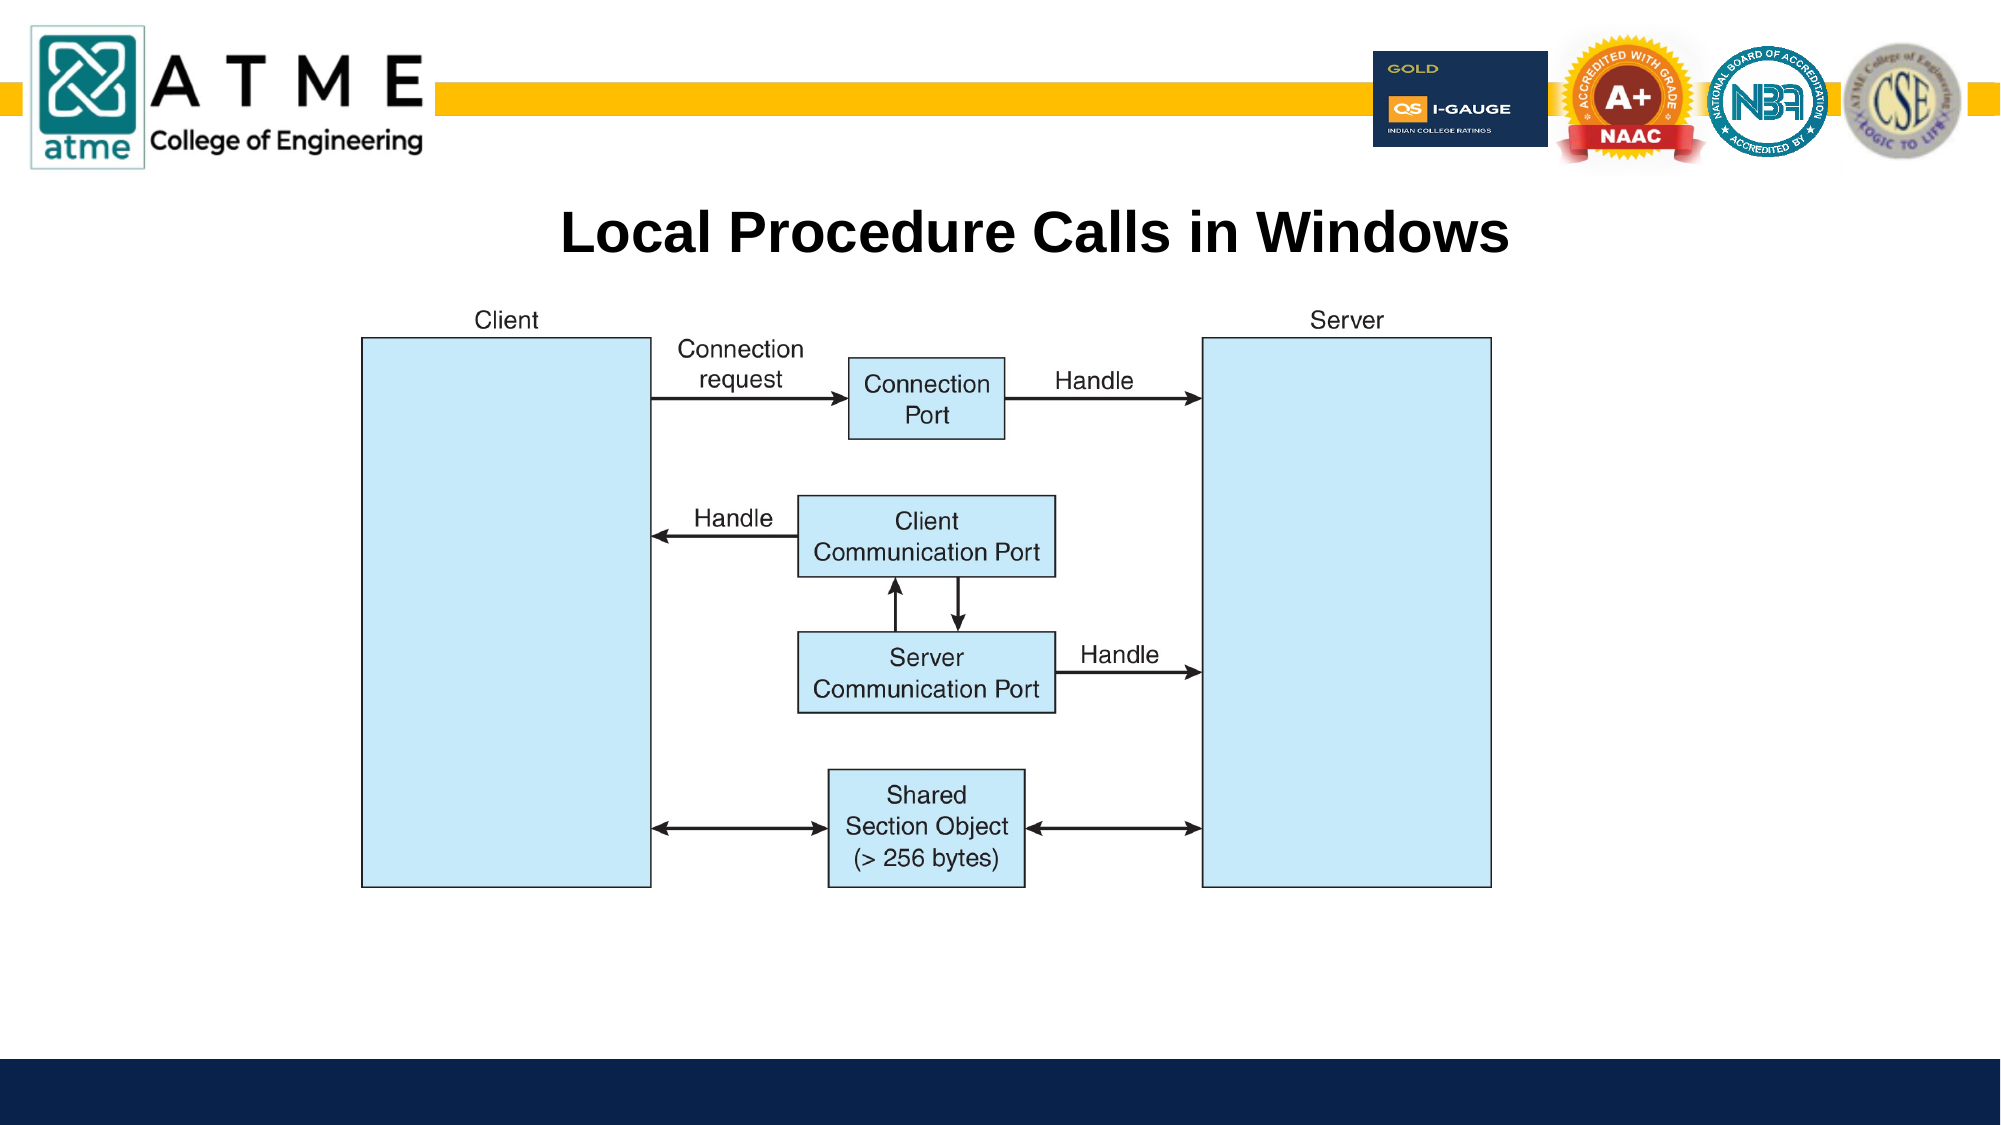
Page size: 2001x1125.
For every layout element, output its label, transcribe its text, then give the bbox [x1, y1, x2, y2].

text_box Local Procedure Calls in Windows [545, 186, 1528, 272]
picture [361, 305, 1492, 888]
picture [1373, 20, 1828, 180]
picture [1840, 26, 1968, 176]
picture [0, 1059, 2001, 1125]
picture [22, 15, 435, 178]
